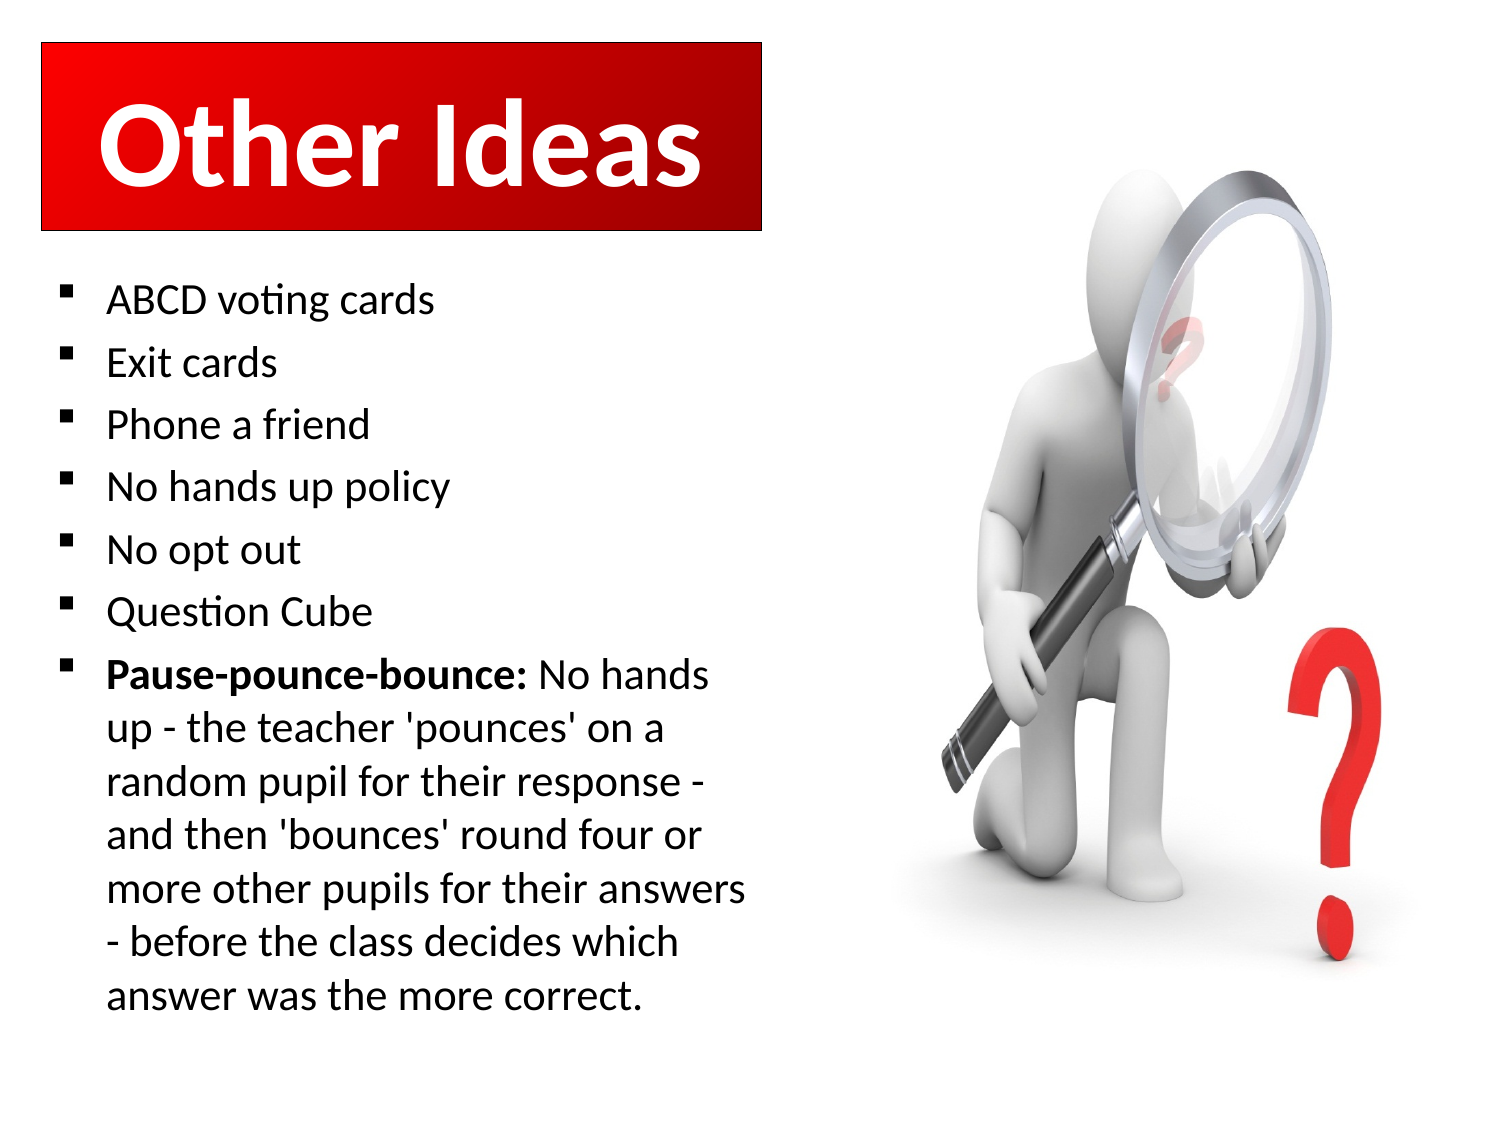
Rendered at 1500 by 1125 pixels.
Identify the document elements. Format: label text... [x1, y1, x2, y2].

title Other Ideas [41, 42, 762, 231]
list ABCD voting cards Exit cards Phone a friend No hands up policy No opt out Question Cube Pause-pounce-bounce: No hands up - the teacher 'pounces' on a random pupil for their response - and then 'bounces' round four or more other pupils for their answers - before the class decides which answer was the more correct. [41, 262, 762, 1071]
picture [808, 0, 1500, 1125]
